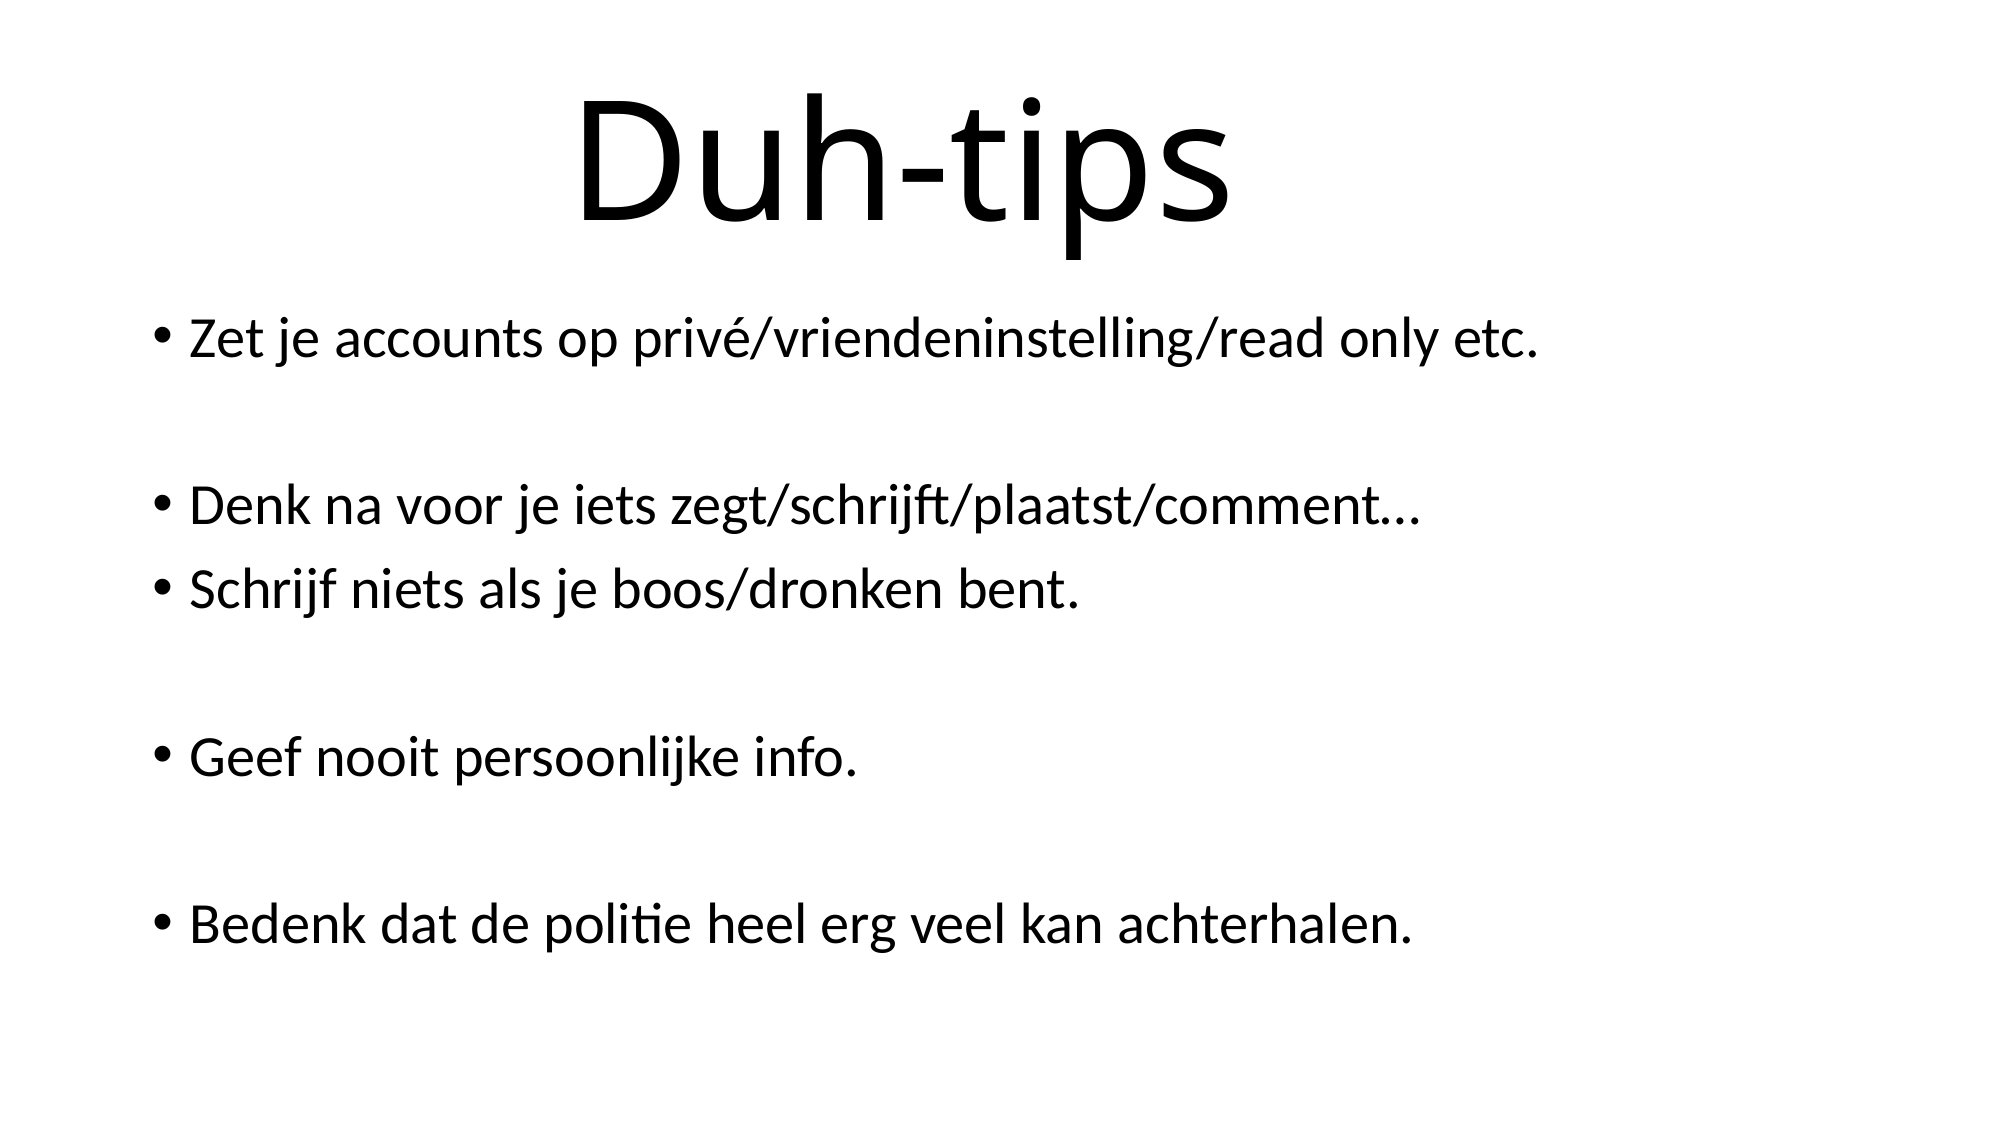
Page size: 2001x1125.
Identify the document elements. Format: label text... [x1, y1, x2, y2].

title Duh-tips [388, 57, 1416, 276]
list Zet je accounts op privé/vriendeninstelling/read only etc. Denk na voor je iets zegt/schrijft/plaatst/comment… Schrijf niets als je boos/dronken bent. Geef nooit persoonlijke info. Bedenk dat de politie heel erg veel kan achterhalen. [137, 299, 1863, 1014]
